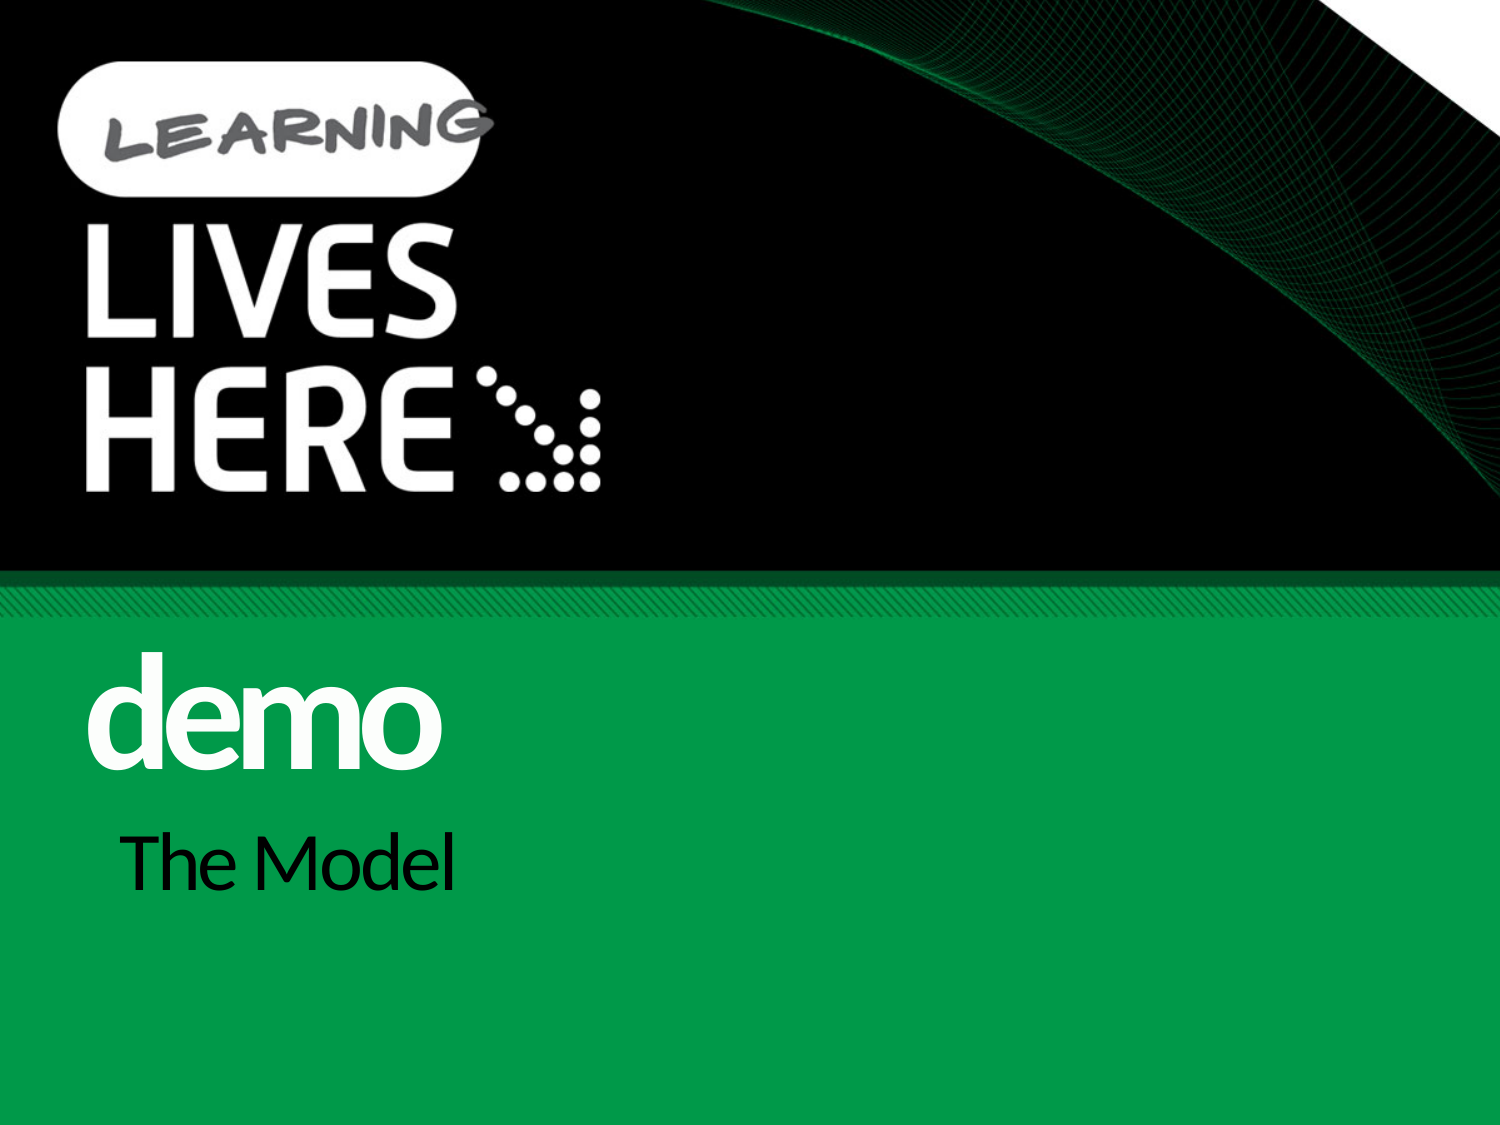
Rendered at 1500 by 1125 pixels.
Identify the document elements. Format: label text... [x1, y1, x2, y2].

picture [0, 0, 1500, 1125]
list demo [83, 625, 1344, 800]
title The Model [119, 818, 1375, 943]
